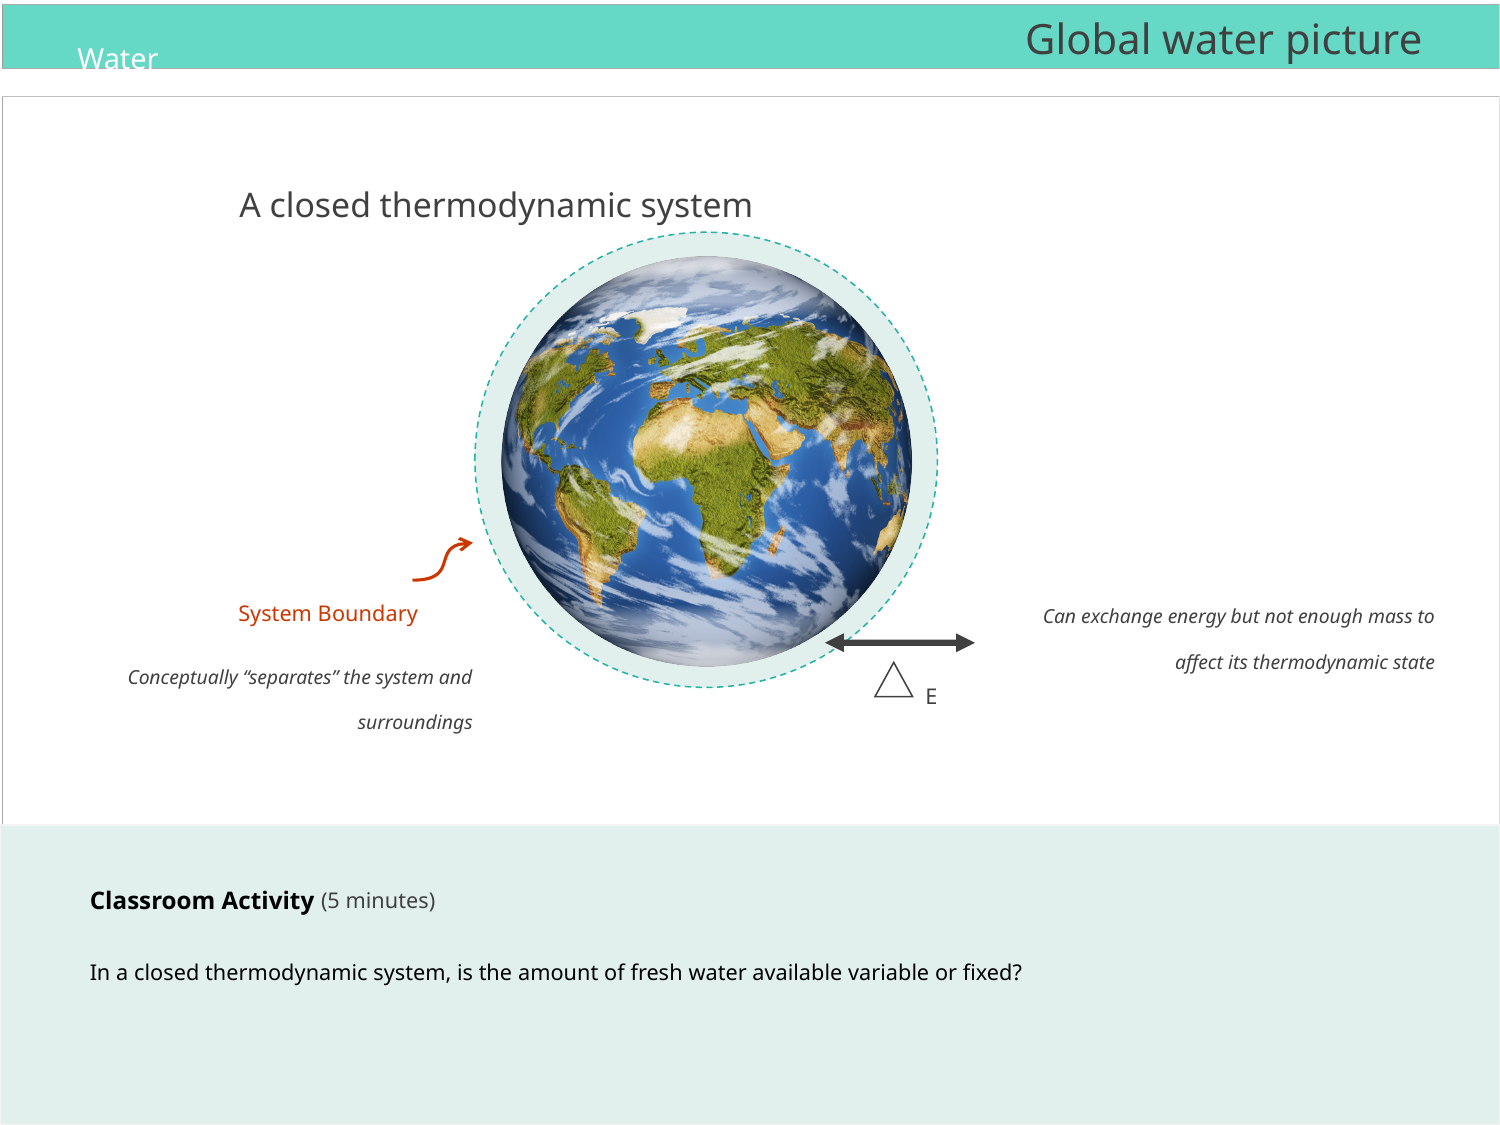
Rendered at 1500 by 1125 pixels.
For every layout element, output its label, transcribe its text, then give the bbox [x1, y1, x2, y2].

text_box [875, 677, 910, 697]
title Global water picture [587, 12, 1438, 63]
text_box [423, 530, 462, 592]
text_box [609, 232, 803, 253]
text_box Classroom Activity (5 minutes) In a closed thermodynamic system, is the amount of fresh water available variable or fixed? [75, 849, 1450, 992]
text_box [916, 636, 976, 649]
text_box Can exchange energy but not enough mass to affect its thermodynamic state [1012, 574, 1450, 681]
text_box [474, 369, 494, 551]
text_box System Boundary [223, 567, 434, 634]
text_box Conceptually “separates” the system and surroundings [24, 635, 488, 741]
text_box [0, 824, 1500, 1125]
text_box [916, 364, 938, 556]
text_box [637, 677, 776, 688]
picture [0, 0, 1500, 824]
text_box E [910, 649, 953, 716]
text_box A closed thermodynamic system [224, 137, 769, 232]
